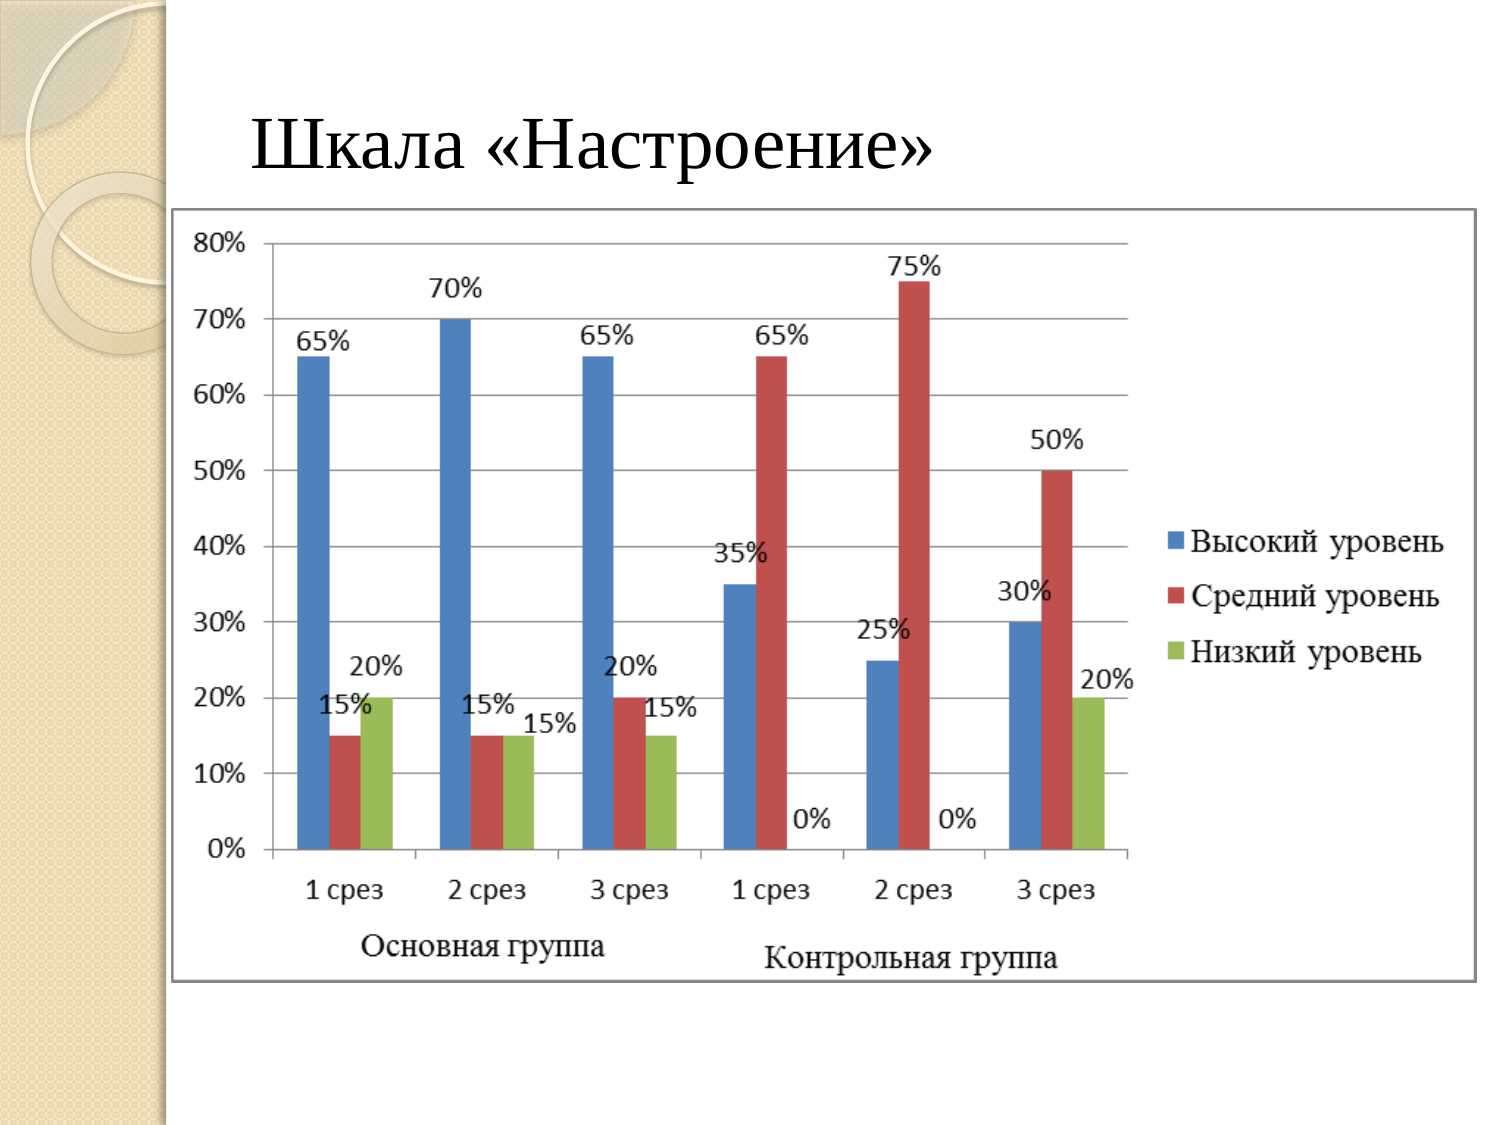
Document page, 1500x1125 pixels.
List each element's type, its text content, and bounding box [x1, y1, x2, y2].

picture [170, 207, 1477, 984]
title Шкала «Настроение» [235, 45, 1466, 205]
